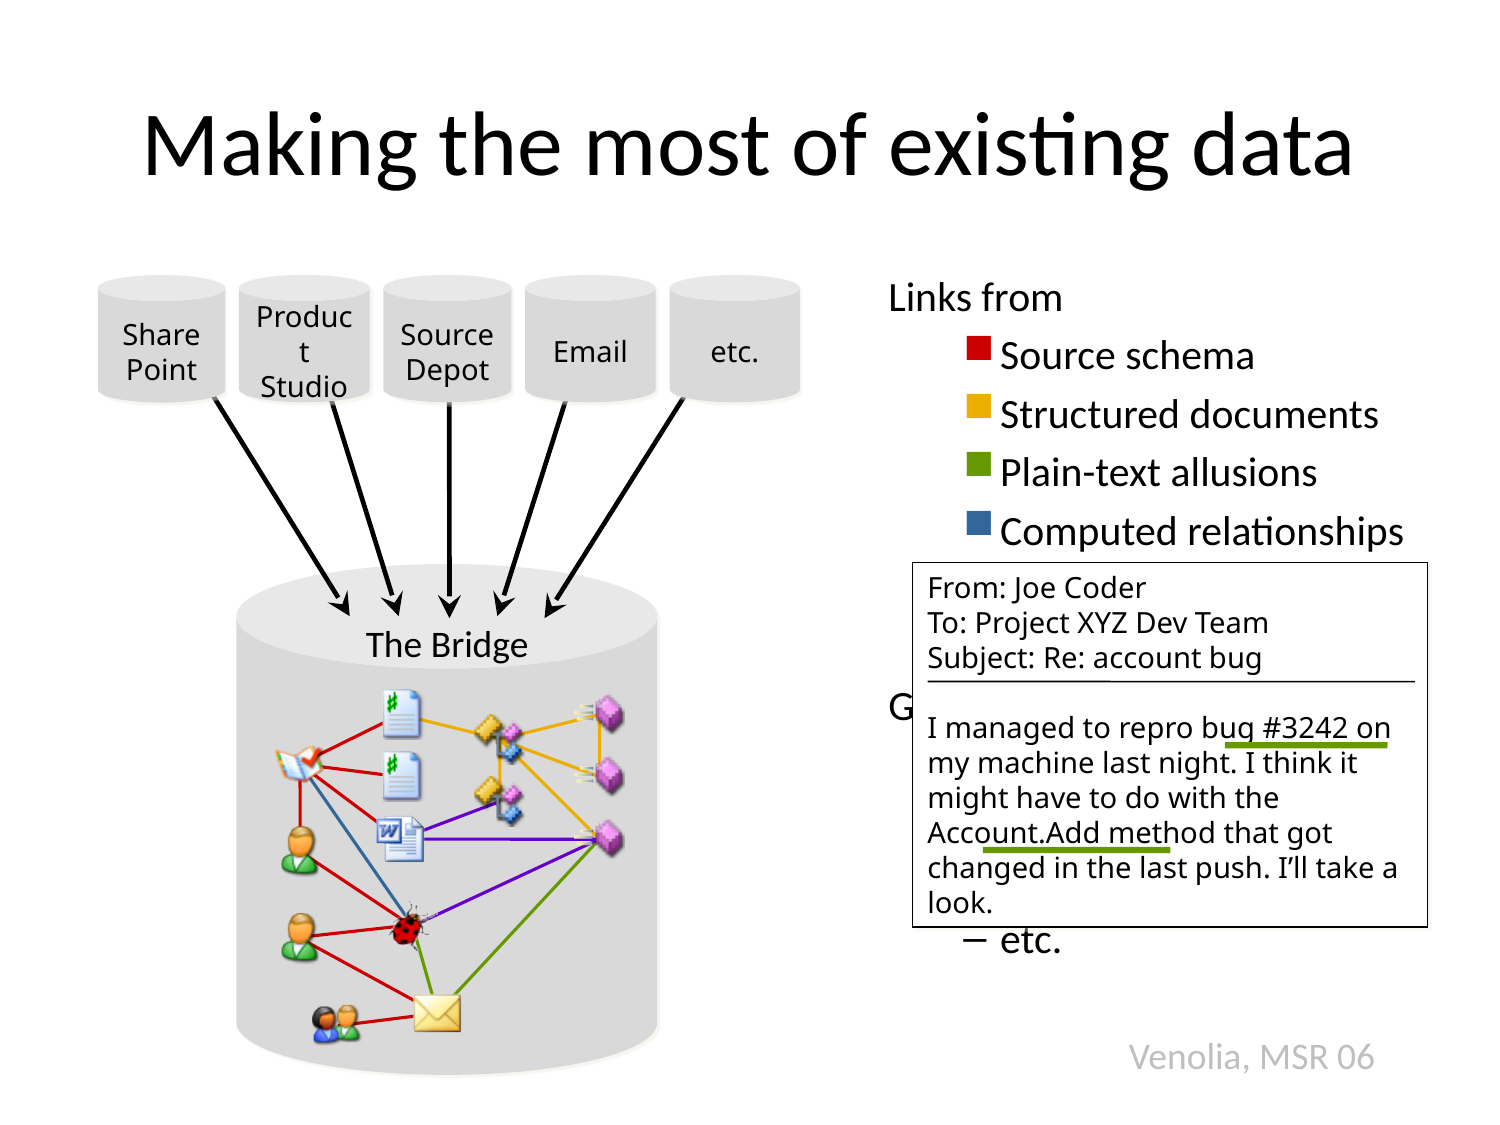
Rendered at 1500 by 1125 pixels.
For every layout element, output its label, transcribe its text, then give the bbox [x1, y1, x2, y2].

picture [474, 714, 526, 765]
text_box [544, 595, 565, 619]
picture [275, 739, 327, 790]
list Links from Source schema Structured documents Plain-text allusions Computed relationships Logging user behavior etc. Graph gives basis for Link-analysis scoring Diary of an artifact Recommendations etc. [873, 262, 1425, 970]
picture [412, 988, 463, 1039]
text_box Share Point [97, 275, 226, 403]
text_box Source Depot [383, 274, 512, 403]
text_box etc. [669, 274, 800, 403]
picture [474, 776, 526, 827]
picture [574, 689, 625, 740]
picture [312, 1000, 364, 1051]
text_box [236, 574, 658, 1075]
picture [374, 689, 426, 740]
text_box The Bridge [351, 612, 544, 673]
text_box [982, 745, 1388, 851]
picture [387, 900, 438, 952]
text_box [382, 593, 403, 612]
picture [275, 826, 327, 877]
title Making the most of existing data [75, 45, 1425, 233]
picture [374, 751, 426, 803]
picture [374, 813, 426, 865]
text_box Product Studio [238, 274, 370, 403]
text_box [912, 562, 1428, 932]
text_box [330, 593, 350, 617]
picture [275, 913, 327, 964]
text_box [439, 597, 460, 612]
text_box Email [525, 274, 656, 403]
picture [574, 751, 625, 803]
text_box Venolia, MSR 06 [1114, 1024, 1391, 1085]
text_box [493, 593, 514, 612]
picture [574, 813, 625, 865]
